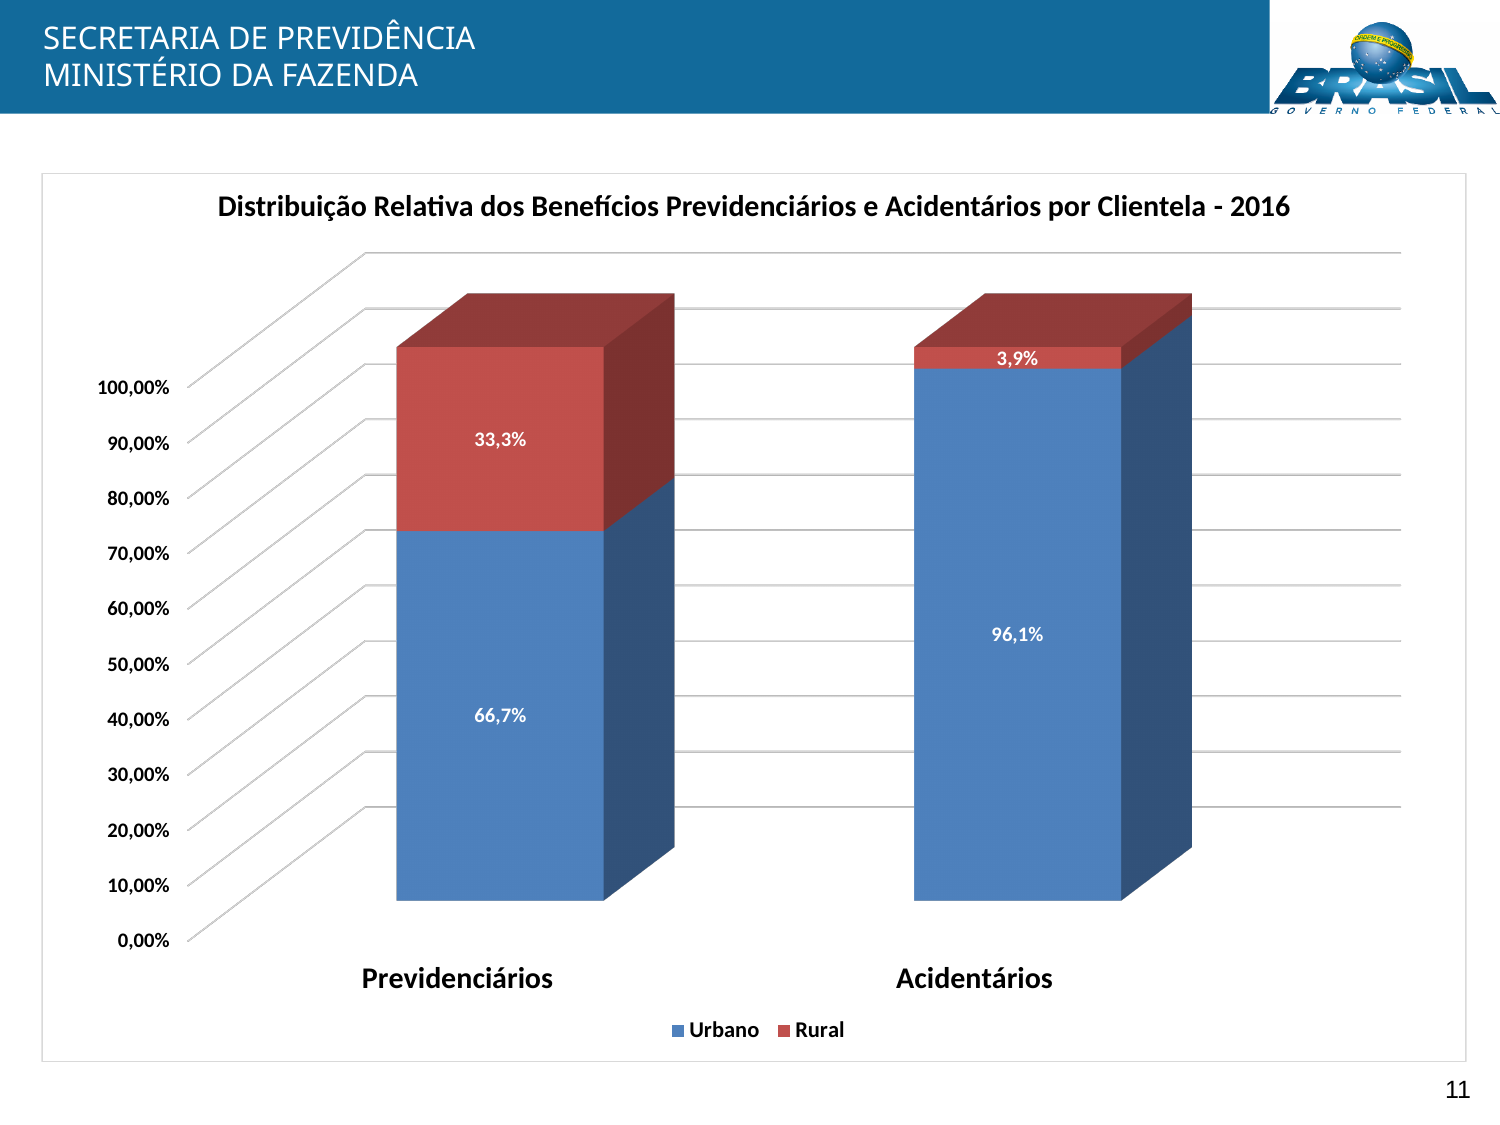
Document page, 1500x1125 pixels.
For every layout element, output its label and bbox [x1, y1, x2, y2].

picture [41, 172, 1467, 1063]
picture [1270, 22, 1500, 114]
